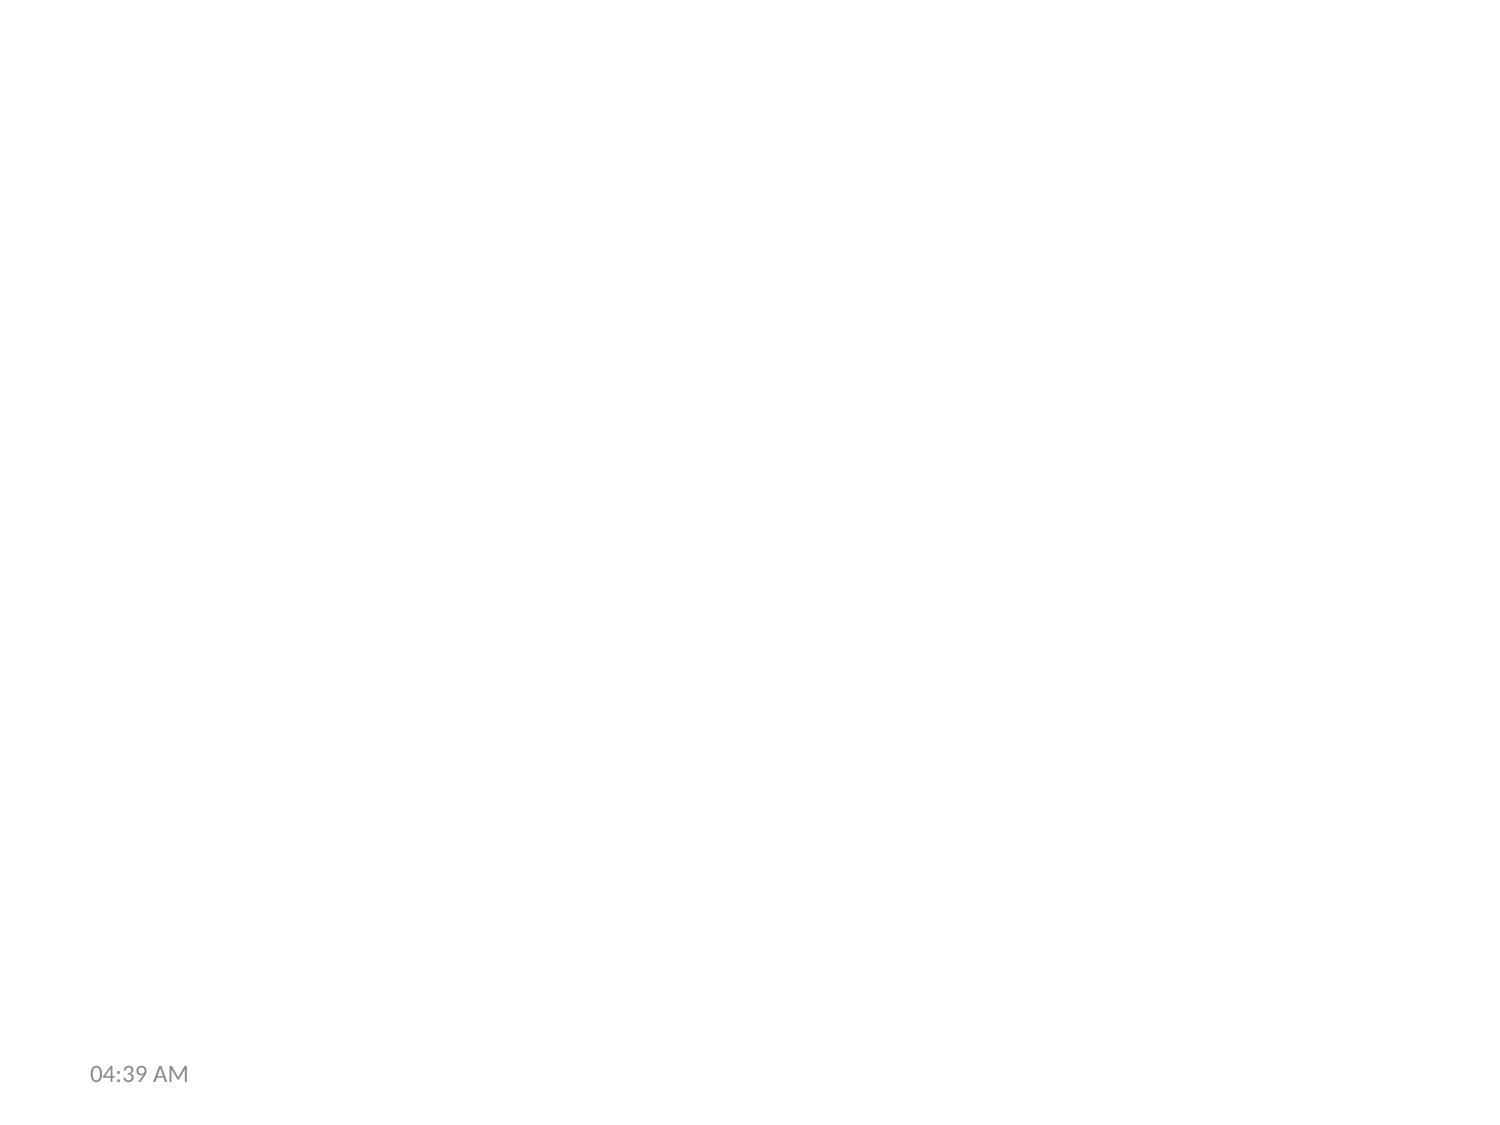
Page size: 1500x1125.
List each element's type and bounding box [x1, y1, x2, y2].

slide_number [75, 1042, 425, 1103]
